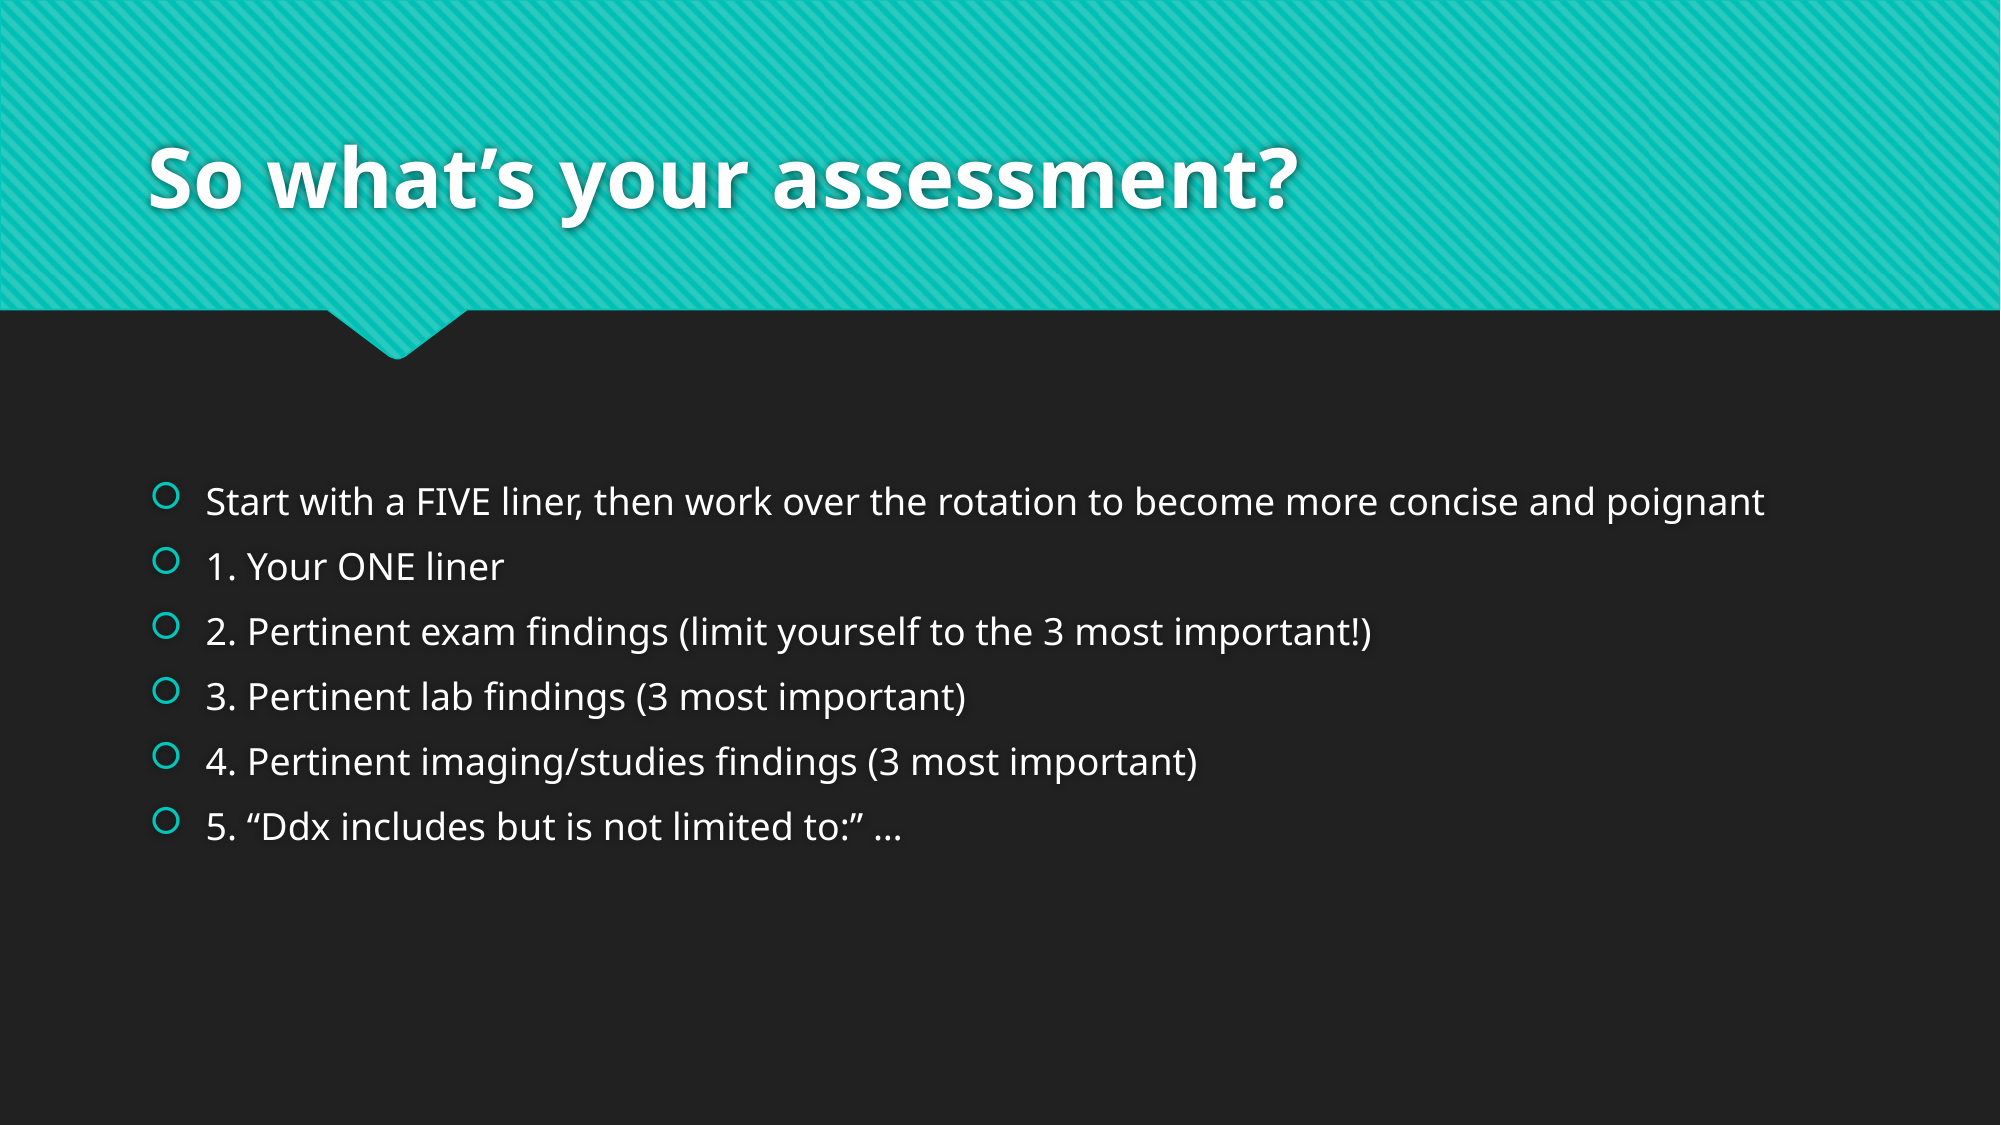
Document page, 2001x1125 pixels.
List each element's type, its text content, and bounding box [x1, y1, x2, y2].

title So what’s your assessment? [132, 73, 1868, 233]
list Start with a FIVE liner, then work over the rotation to become more concise and poignant 1. Your ONE liner 2. Pertinent exam findings (limit yourself to the 3 most important!) 3. Pertinent lab findings (3 most important) 4. Pertinent imaging/studies findings (3 most important) 5. “Ddx includes but is not limited to:” … [134, 364, 1866, 962]
